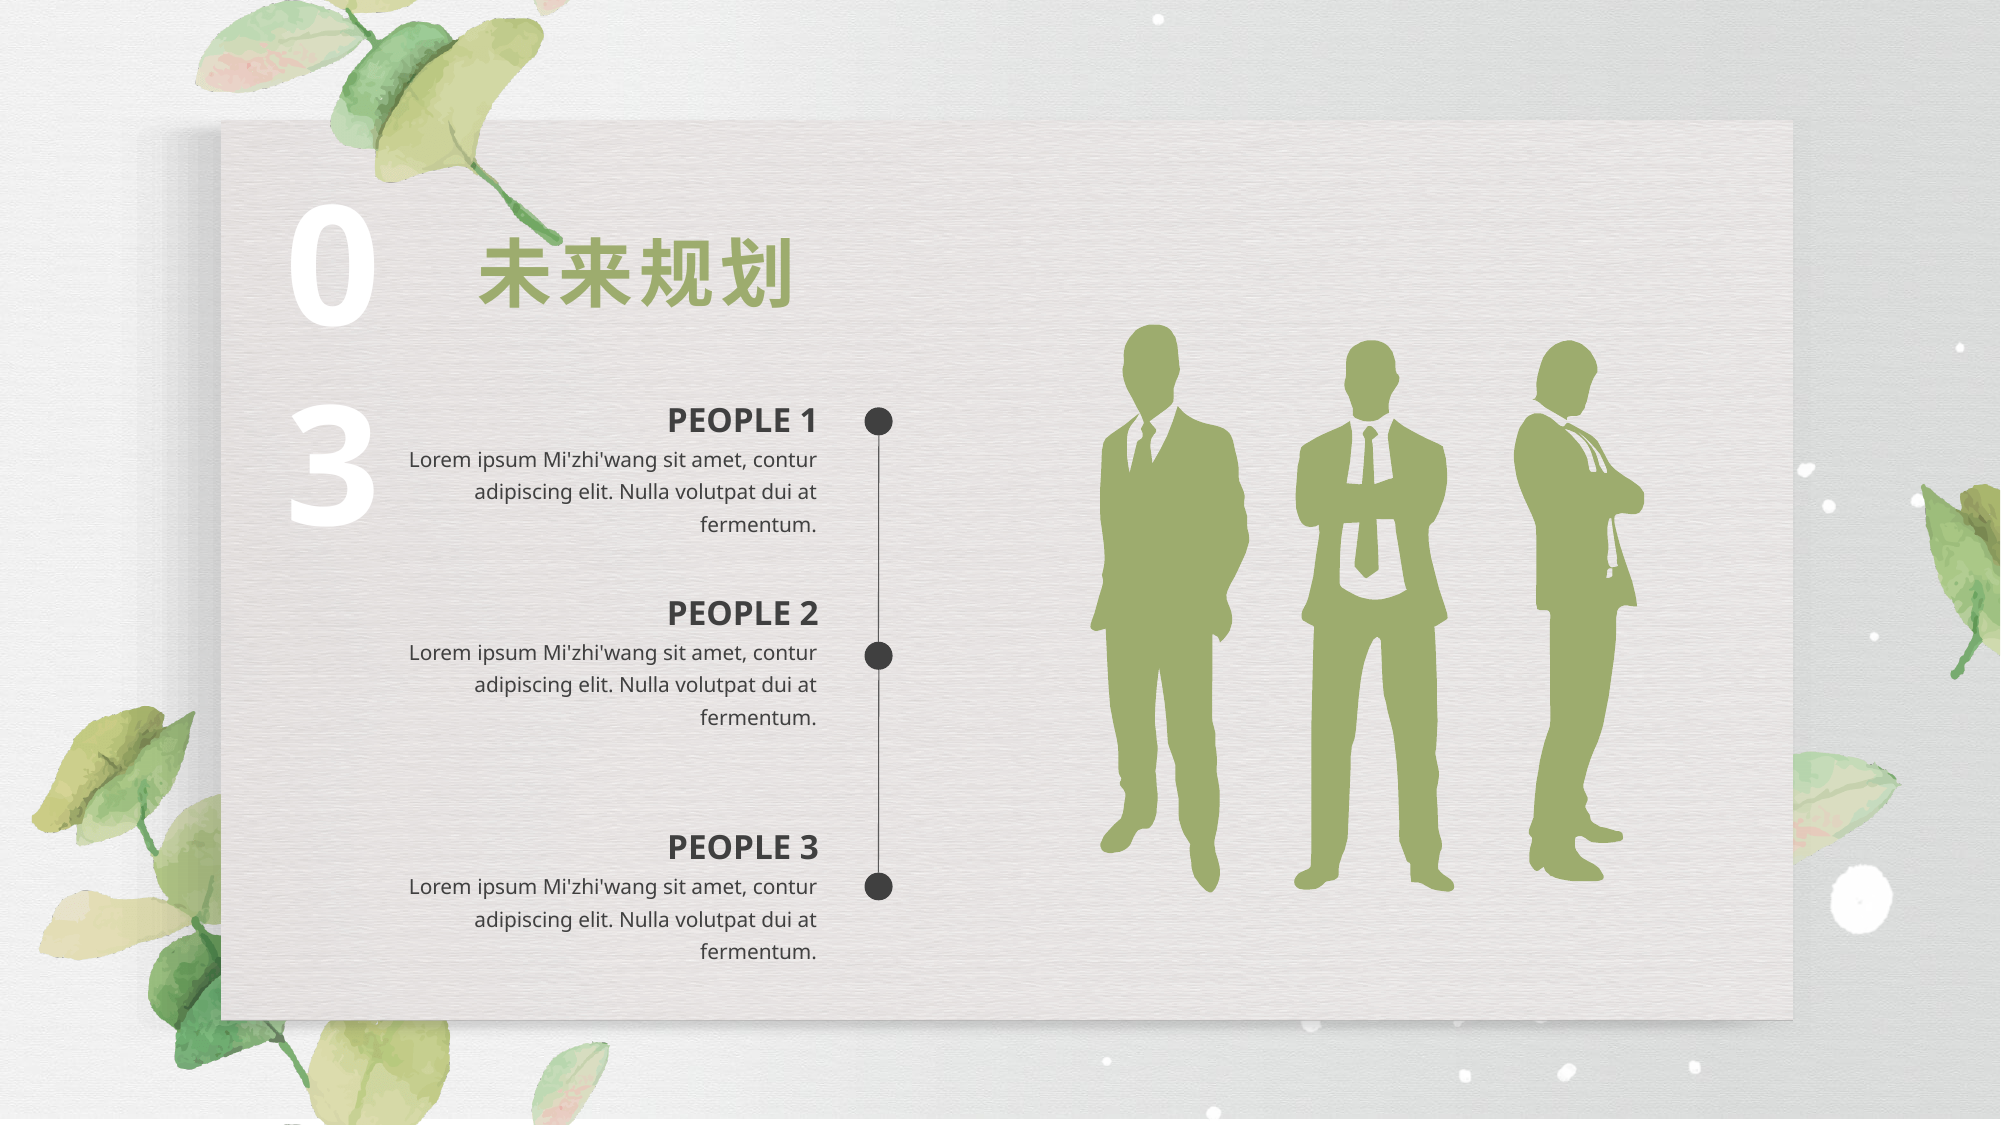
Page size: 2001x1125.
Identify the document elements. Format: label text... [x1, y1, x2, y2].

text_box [355, 391, 893, 937]
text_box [1294, 340, 1455, 892]
text_box 03 [270, 151, 491, 567]
picture [0, 0, 2001, 1125]
text_box 未来规划 [462, 218, 812, 324]
text_box [1090, 324, 1250, 893]
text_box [1513, 340, 1645, 882]
